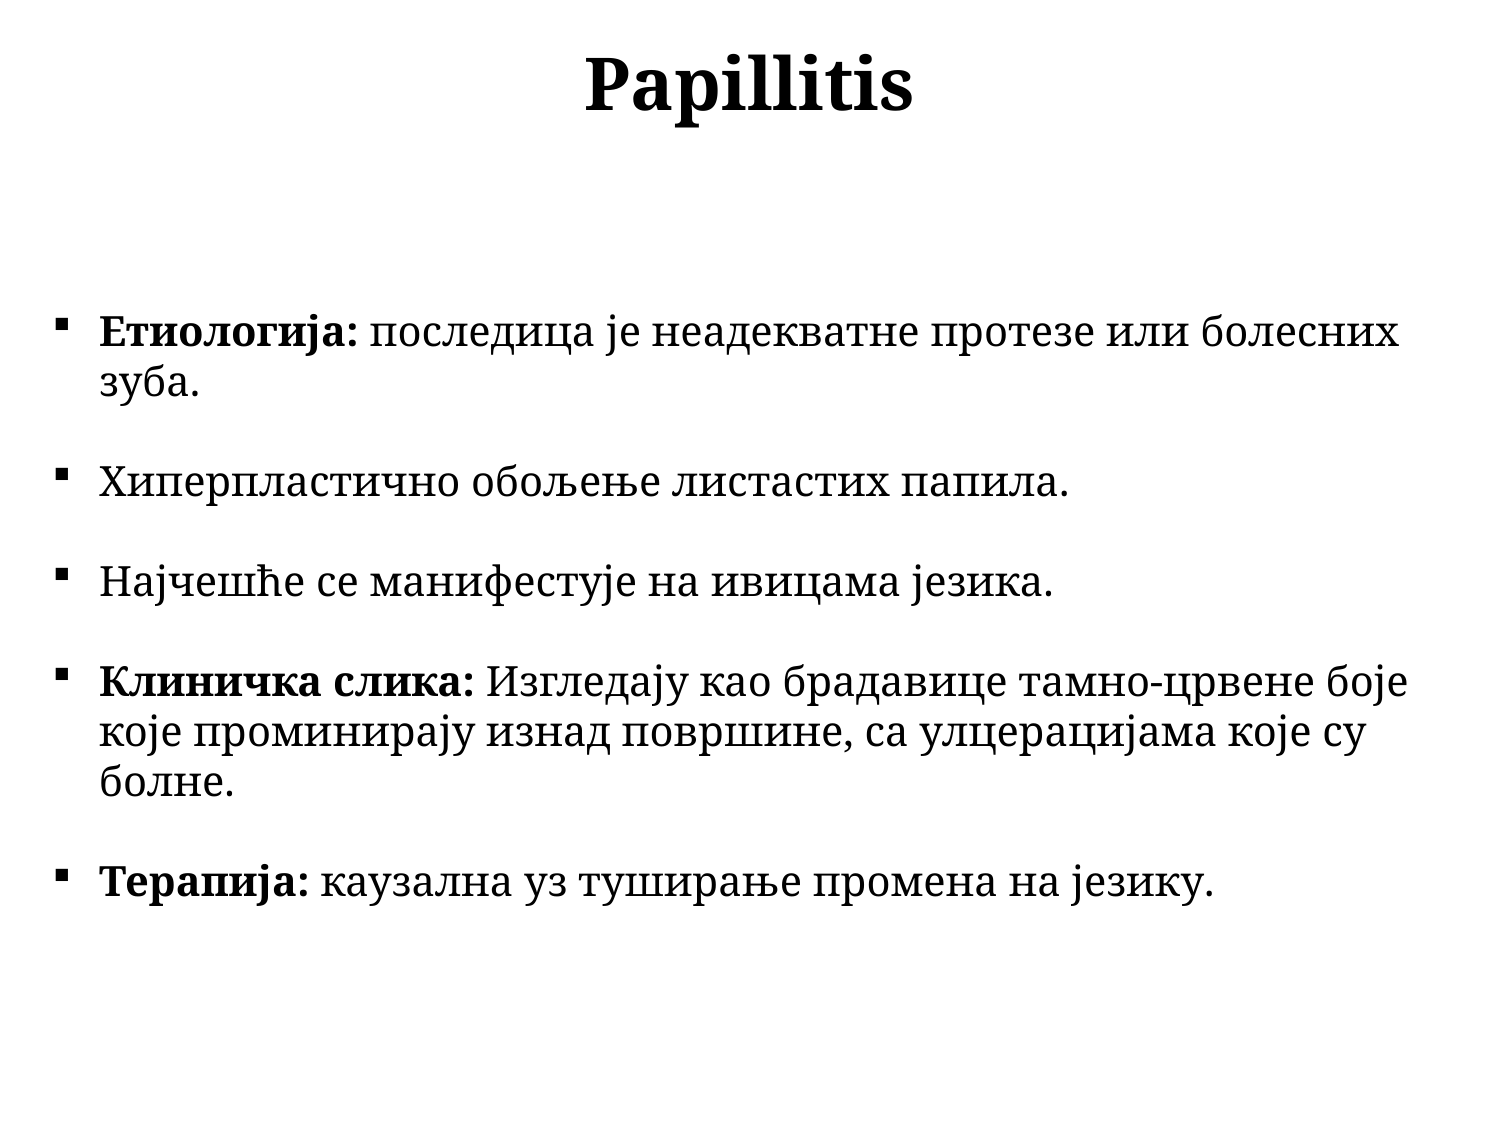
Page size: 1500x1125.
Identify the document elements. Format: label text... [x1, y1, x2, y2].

text_box Papillitis [0, 12, 1500, 151]
text_box Етиологија: последица је неадекватне протезе или болесних зуба. Хиперпластично обољење листастих папила. Најчешће се манифестује на ивицама језика. Клиничка слика: Изгледају као брадавице тамно-црвене боје које проминирају изнад површине, са улцерацијама које су болне. Терапија: каузална уз туширање промена на језику. [37, 187, 1488, 913]
